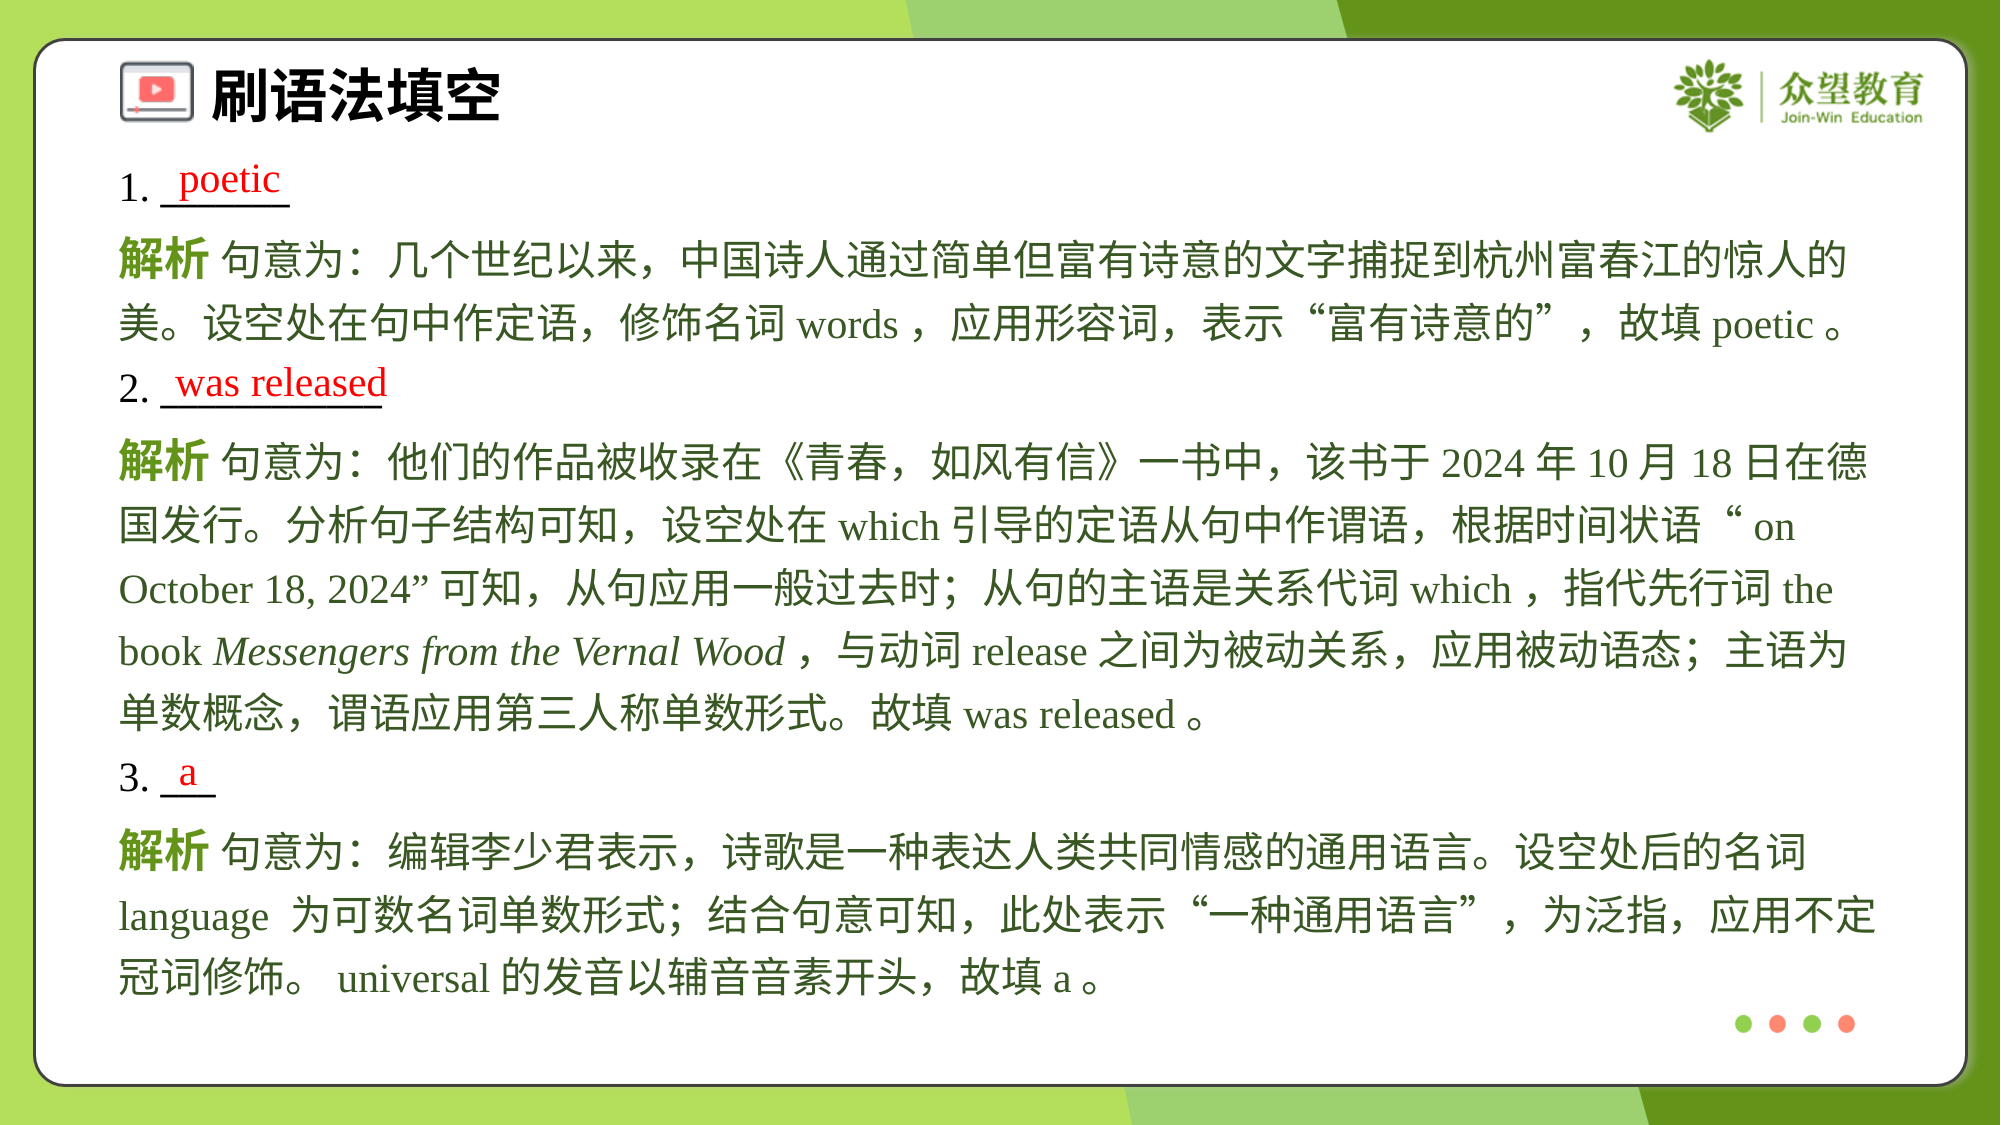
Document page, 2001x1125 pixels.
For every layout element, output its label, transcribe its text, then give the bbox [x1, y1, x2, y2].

text_box 解析 句意为：他们的作品被收录在《青春，如风有信》一书中，该书于2024年10月18日在德国发行。分析句子结构可知，设空处在which引导的定语从句中作谓语，根据时间状语“on October 18, 2024”可知，从句应用一般过去时；从句的主语是关系代词which，指代先行词the book Messengers from the Vernal Wood，与动词release之间为被动关系，应用被动语态；主语为单数概念，谓语应用第三人称单数形式。故填was released。 [118, 417, 1883, 732]
text_box poetic [174, 138, 286, 197]
text_box 1. _______ [118, 146, 1883, 204]
text_box 3. ___ [118, 737, 1883, 795]
text_box a [174, 731, 202, 790]
picture [0, 0, 2000, 1125]
text_box 解析 句意为：几个世纪以来，中国诗人通过简单但富有诗意的文字捕捉到杭州富春江的惊人的美。设空处在句中作定语，修饰名词words，应用形容词，表示“富有诗意的”，故填poetic。 [118, 215, 1883, 343]
text_box 解析 句意为：编辑李少君表示，诗歌是一种表达人类共同情感的通用语言。设空处后的名词 language 为可数名词单数形式；结合句意可知，此处表示“一种通用语言”，为泛指，应用不定冠词修饰。universal的发音以辅音音素开头，故填a。 [118, 807, 1883, 997]
text_box was released [165, 341, 398, 399]
text_box 2. ____________ [118, 348, 1883, 406]
